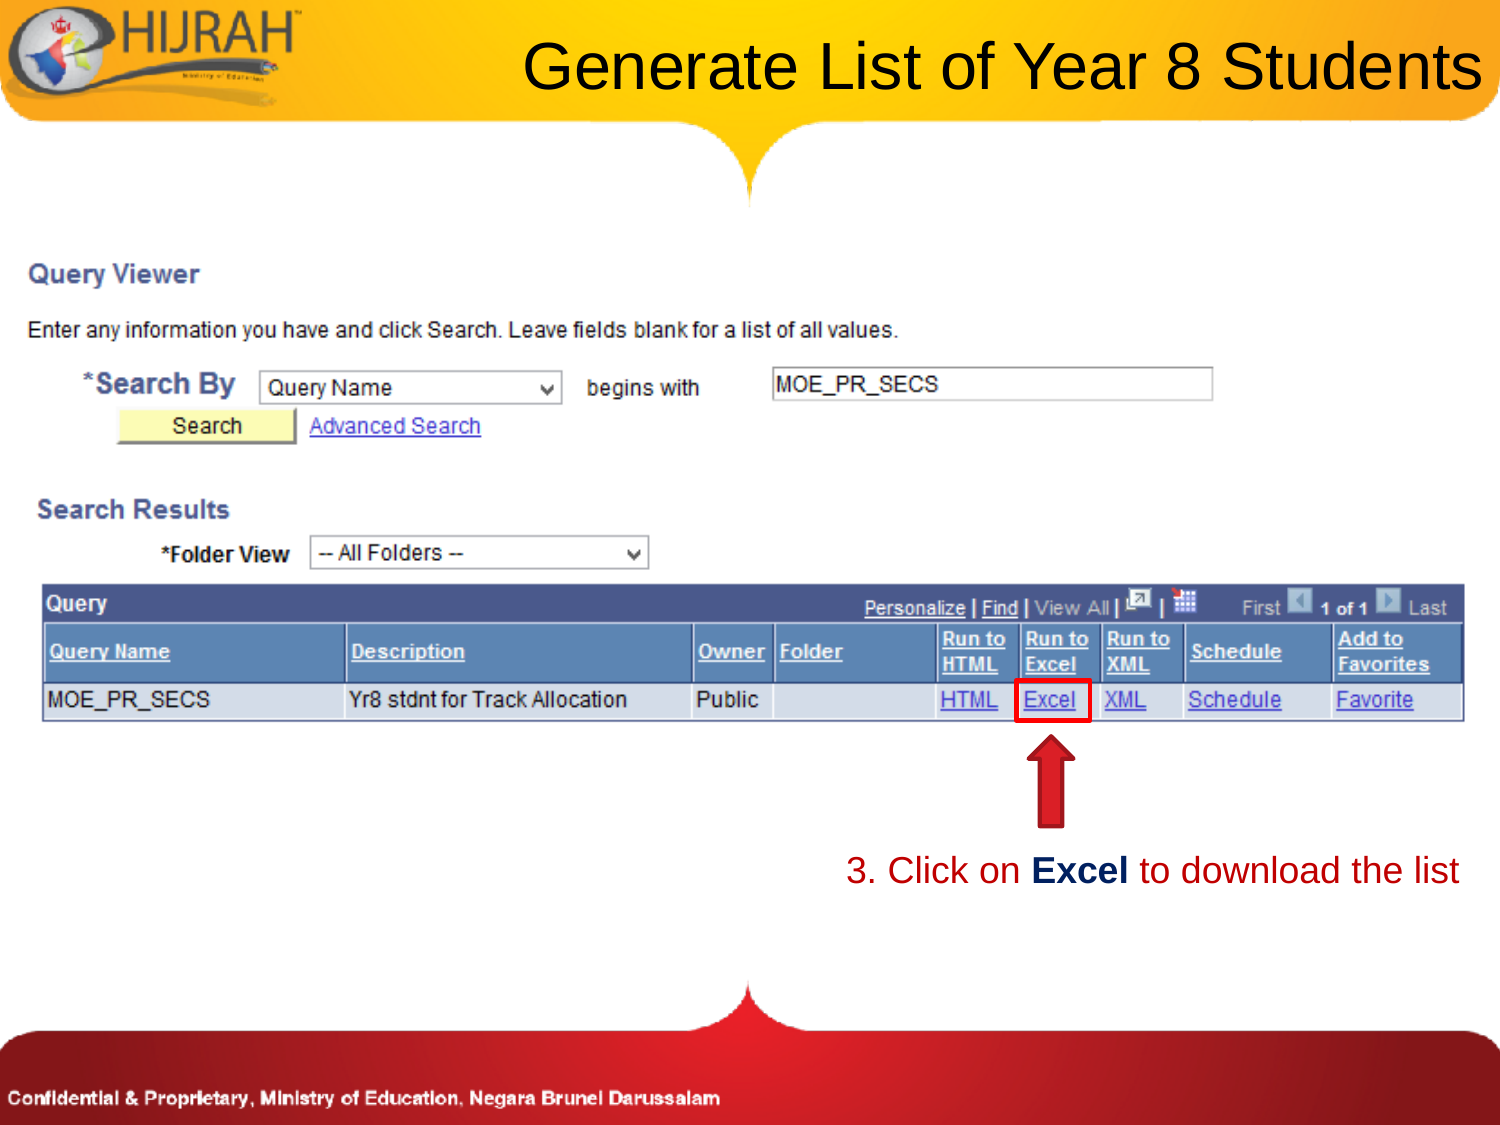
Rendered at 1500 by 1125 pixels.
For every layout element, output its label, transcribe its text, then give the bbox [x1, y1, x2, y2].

picture [0, 0, 1500, 1125]
text_box [1037, 770, 1065, 829]
title Generate List of Year 8 Students [324, 0, 1500, 126]
text_box 3. Click on Excel to download the list [831, 838, 1483, 907]
